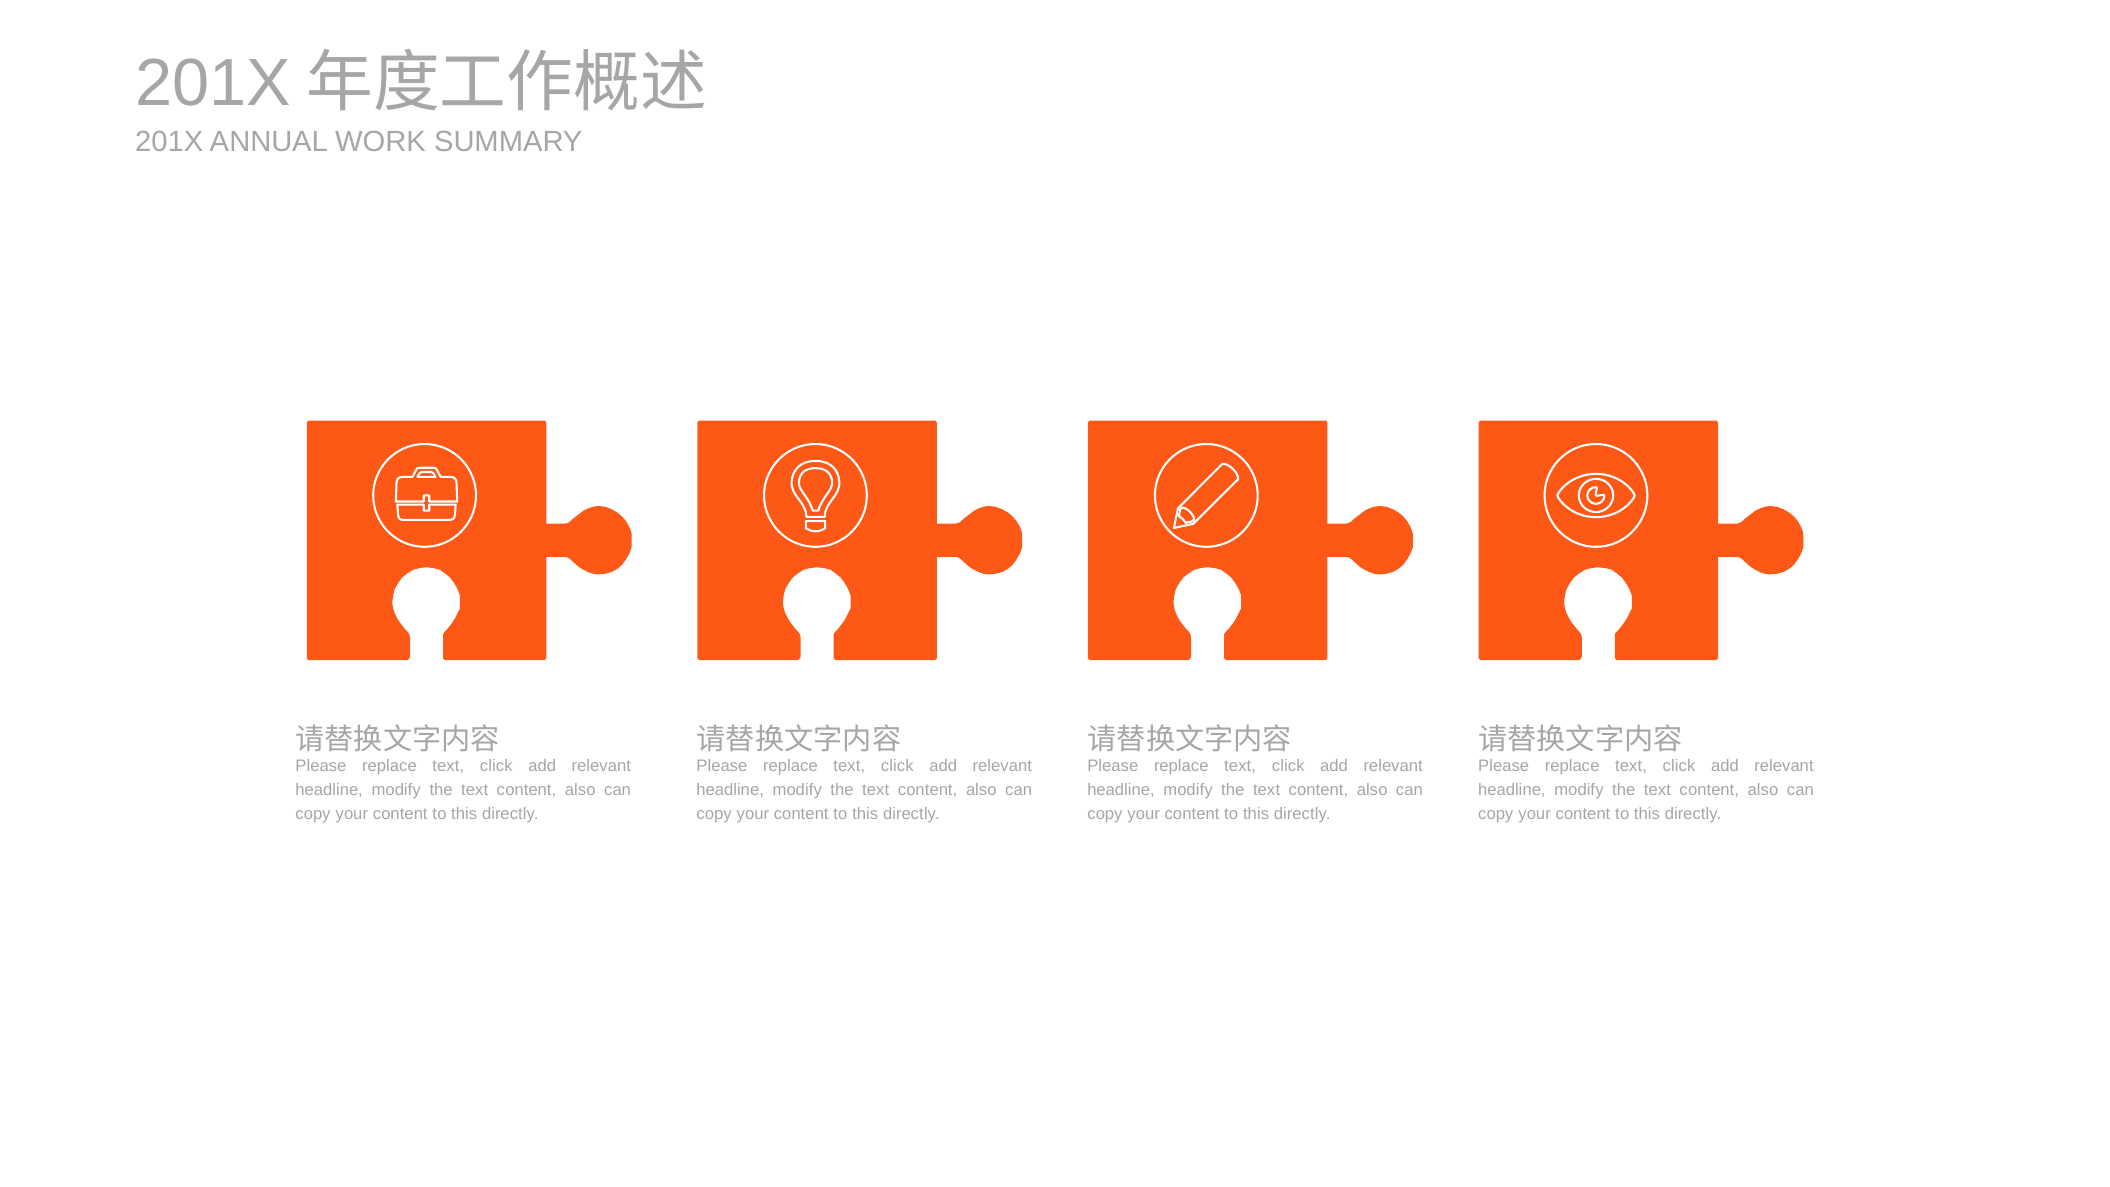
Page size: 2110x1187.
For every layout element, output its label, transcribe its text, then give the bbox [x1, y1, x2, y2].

text_box [306, 420, 632, 661]
text_box Please replace text, click add relevant headline, modify the text content, also can copy your content to this directly. [1087, 750, 1424, 823]
text_box 201X年度工作概述 [135, 38, 783, 119]
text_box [1154, 444, 1258, 547]
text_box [1544, 444, 1648, 547]
text_box 请替换文字内容 [1087, 713, 1353, 750]
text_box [764, 444, 867, 547]
text_box [1478, 420, 1804, 661]
text_box 请替换文字内容 [1478, 713, 1743, 750]
text_box [697, 420, 1023, 661]
text_box 201X ANNUAL WORK SUMMARY [135, 122, 596, 158]
text_box Please replace text, click add relevant headline, modify the text content, also can copy your content to this directly. [1478, 750, 1815, 823]
text_box 请替换文字内容 [295, 713, 561, 750]
text_box Please replace text, click add relevant headline, modify the text content, also can copy your content to this directly. [295, 750, 632, 823]
text_box [1087, 420, 1413, 661]
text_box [373, 444, 476, 547]
text_box 请替换文字内容 [696, 713, 962, 750]
text_box Please replace text, click add relevant headline, modify the text content, also can copy your content to this directly. [696, 750, 1033, 823]
